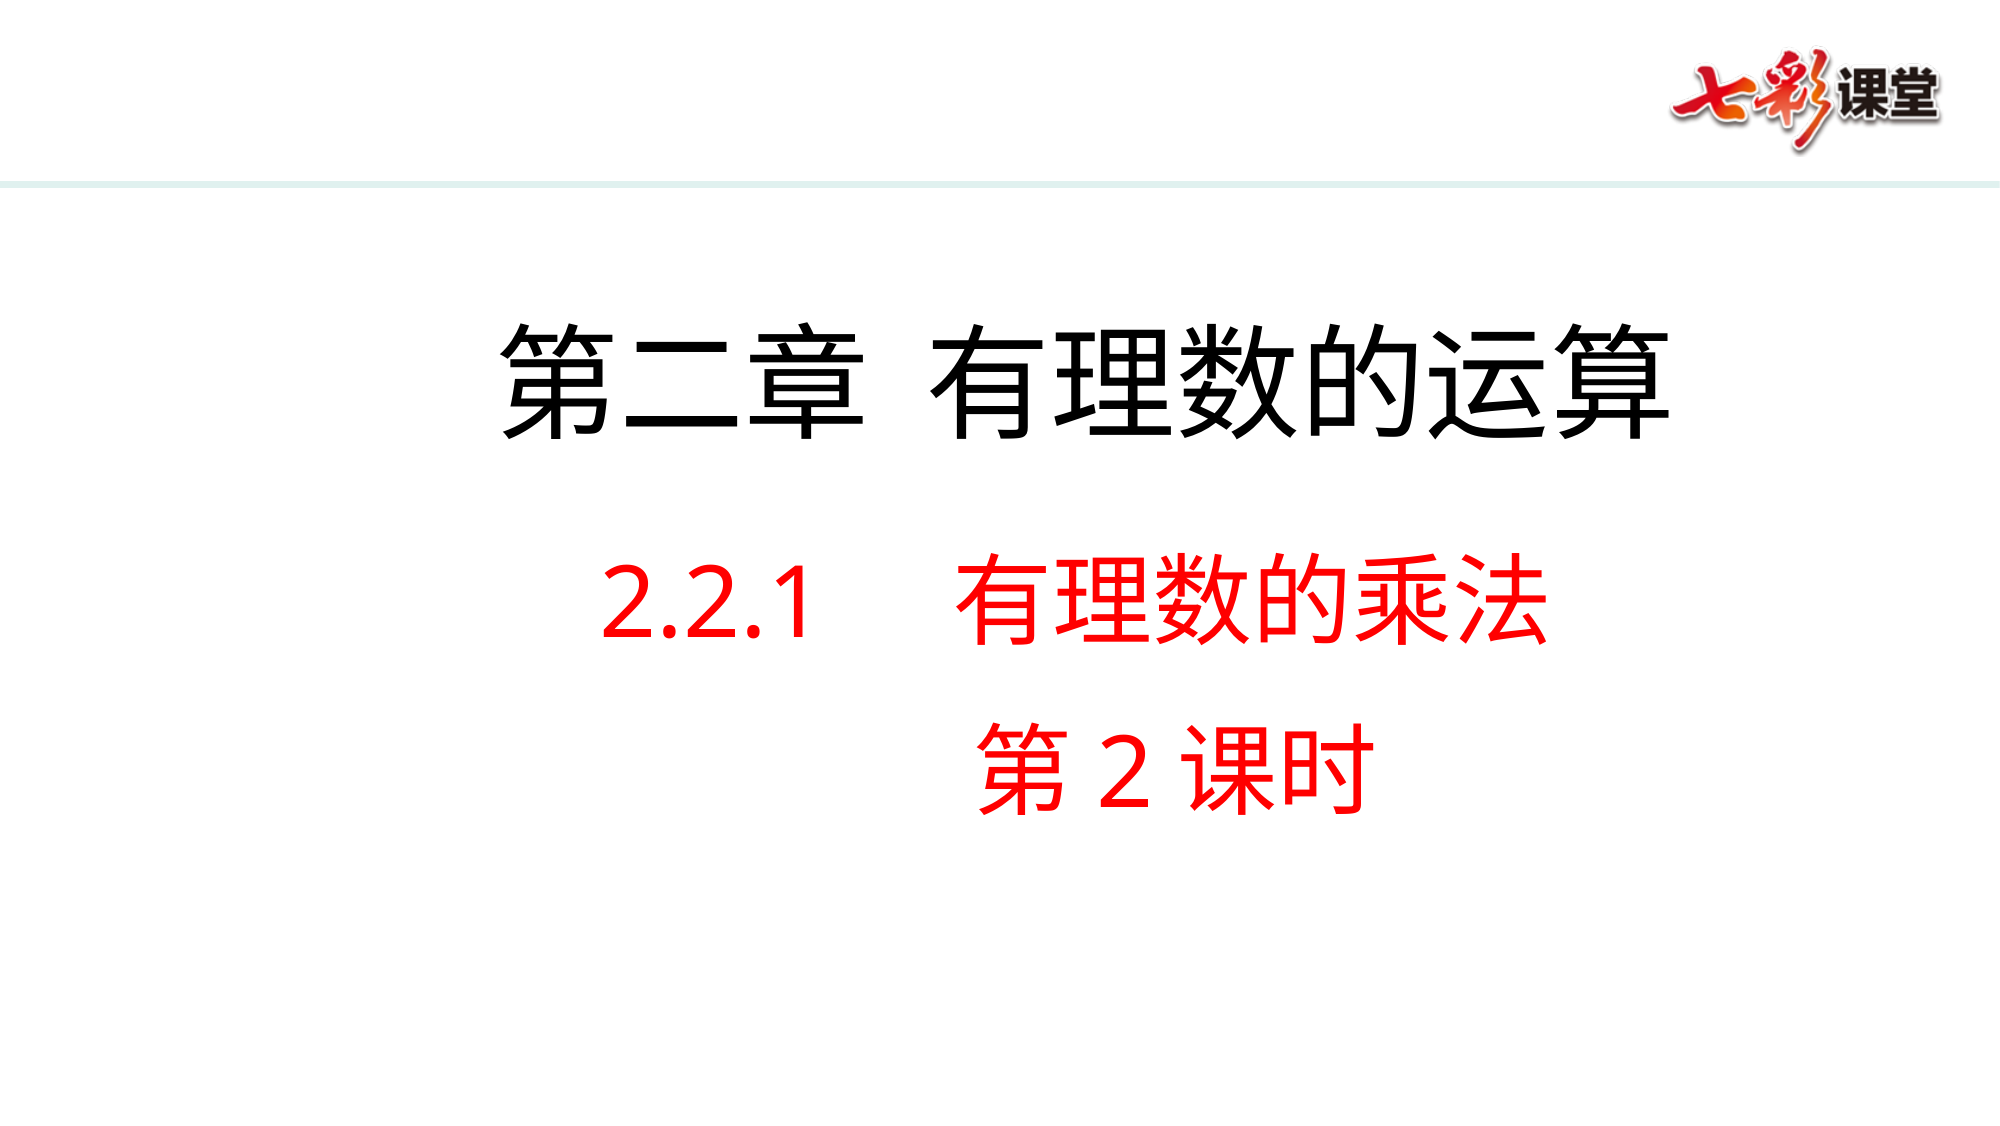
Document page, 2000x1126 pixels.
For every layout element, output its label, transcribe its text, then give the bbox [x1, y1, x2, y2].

text_box 第二章 有理数的运算 [432, 294, 1737, 465]
text_box 2.2.1 有理数的乘法 第2课时 [377, 527, 1723, 838]
picture [1666, 42, 1948, 157]
